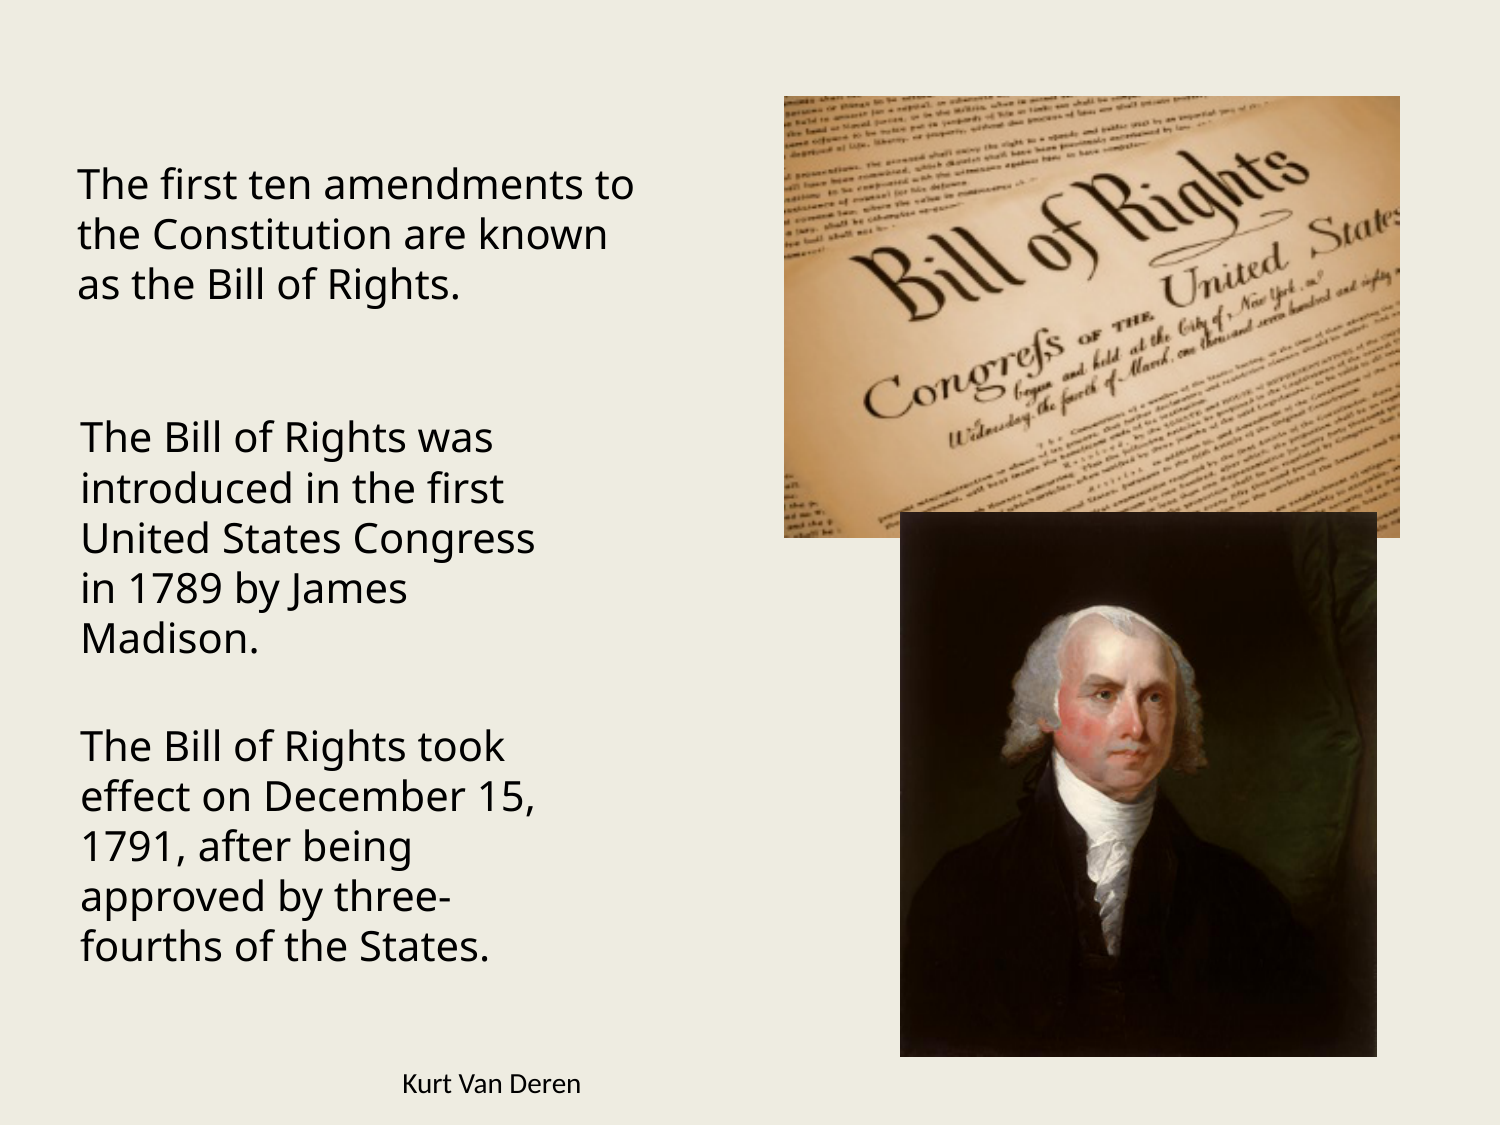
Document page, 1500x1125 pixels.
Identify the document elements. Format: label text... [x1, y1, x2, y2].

text_box The Bill of Rights took effect on December 15, 1791, after being approved by three-fourths of the States. [65, 712, 575, 978]
text_box Kurt Van Deren [387, 1056, 688, 1107]
picture [784, 96, 1401, 1057]
text_box The Bill of Rights was introduced in the first United States Congress in 1789 by James Madison. [65, 403, 591, 669]
text_box The first ten amendments to the Constitution are known as the Bill of Rights. [62, 149, 663, 315]
